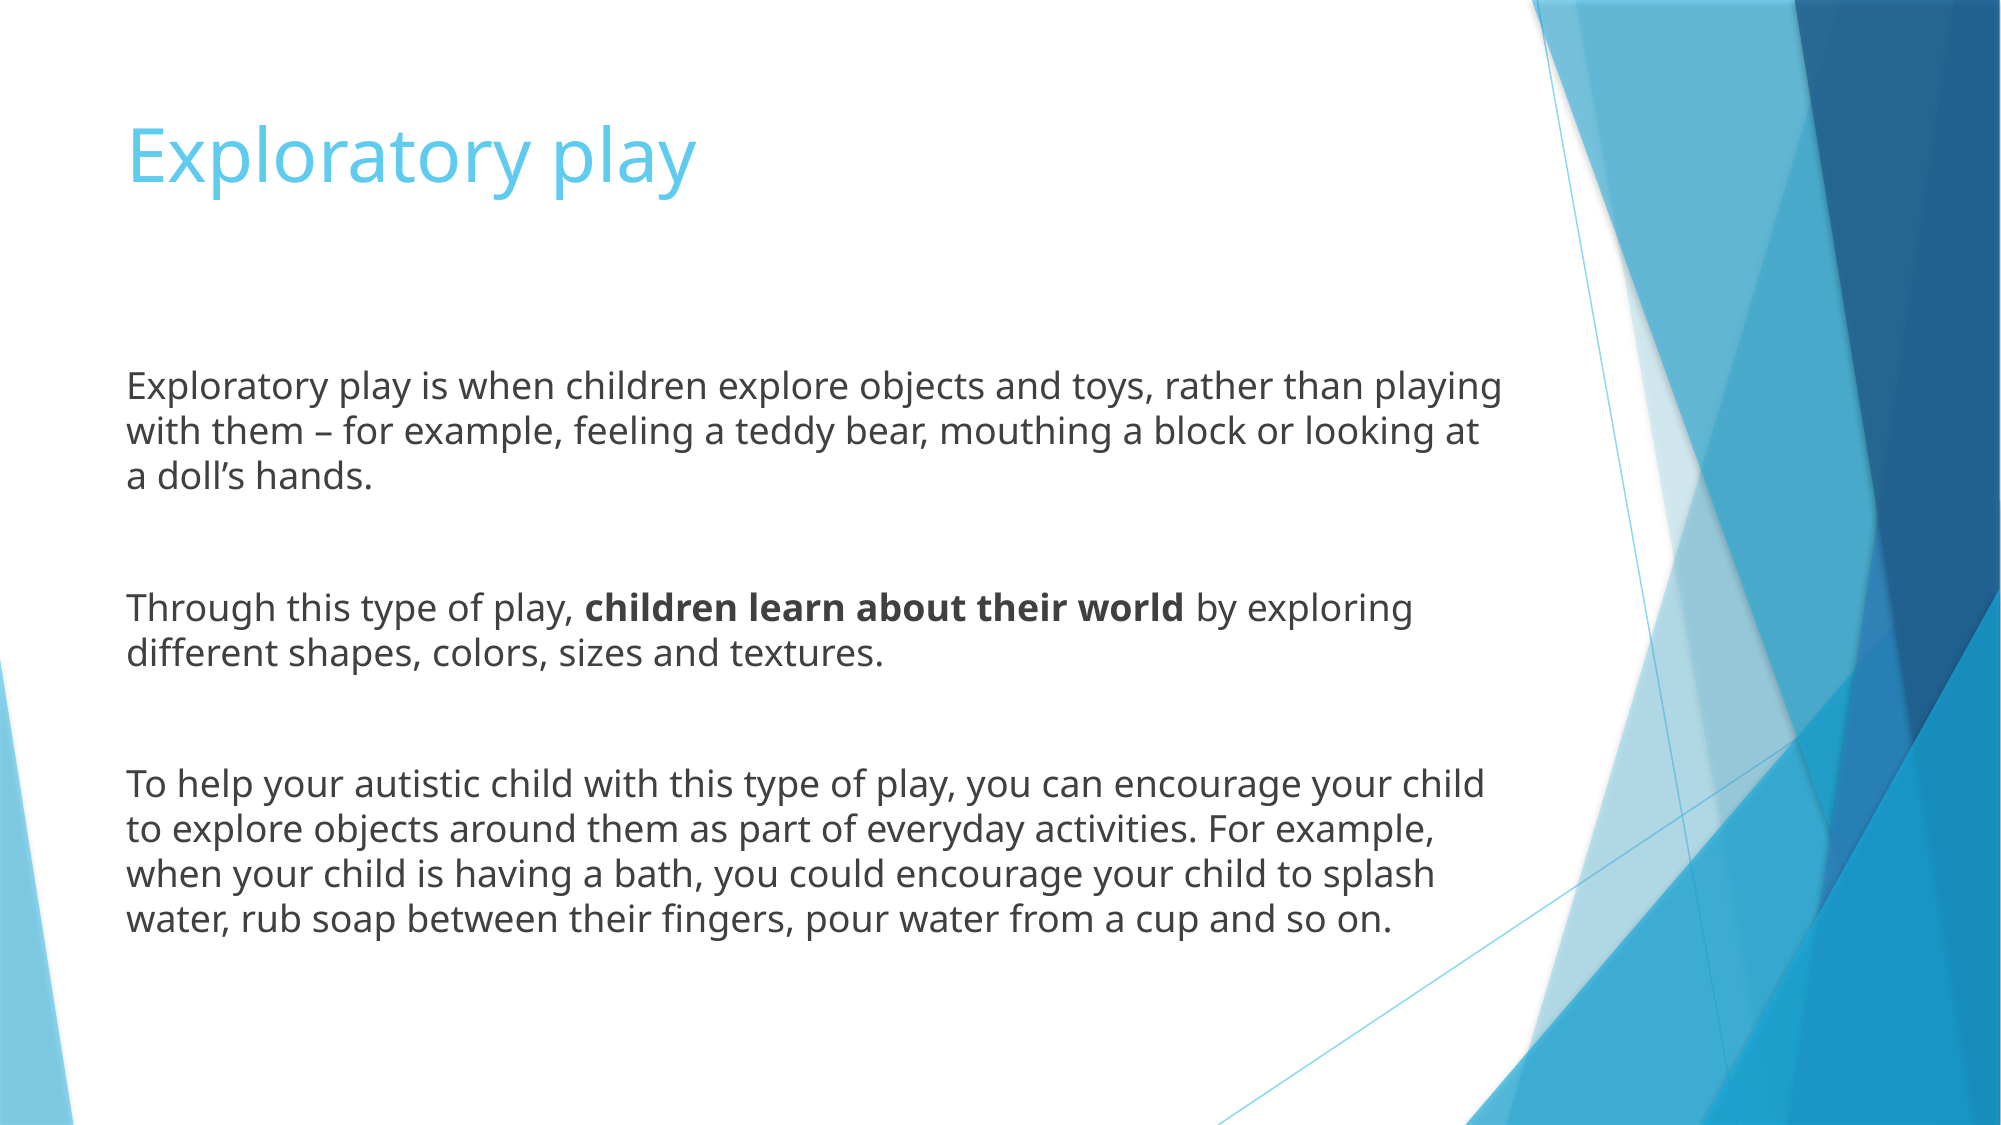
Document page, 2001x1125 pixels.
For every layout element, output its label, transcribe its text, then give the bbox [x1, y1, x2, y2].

title Exploratory play [111, 99, 1522, 317]
list Exploratory play is when children explore objects and toys, rather than playing with them – for example, feeling a teddy bear, mouthing a block or looking at a doll’s hands. Through this type of play, children learn about their world by exploring different shapes, colors, sizes and textures. To help your autistic child with this type of play, you can encourage your child to explore objects around them as part of everyday activities. For example, when your child is having a bath, you could encourage your child to splash water, rub soap between their fingers, pour water from a cup and so on. [111, 354, 1522, 992]
